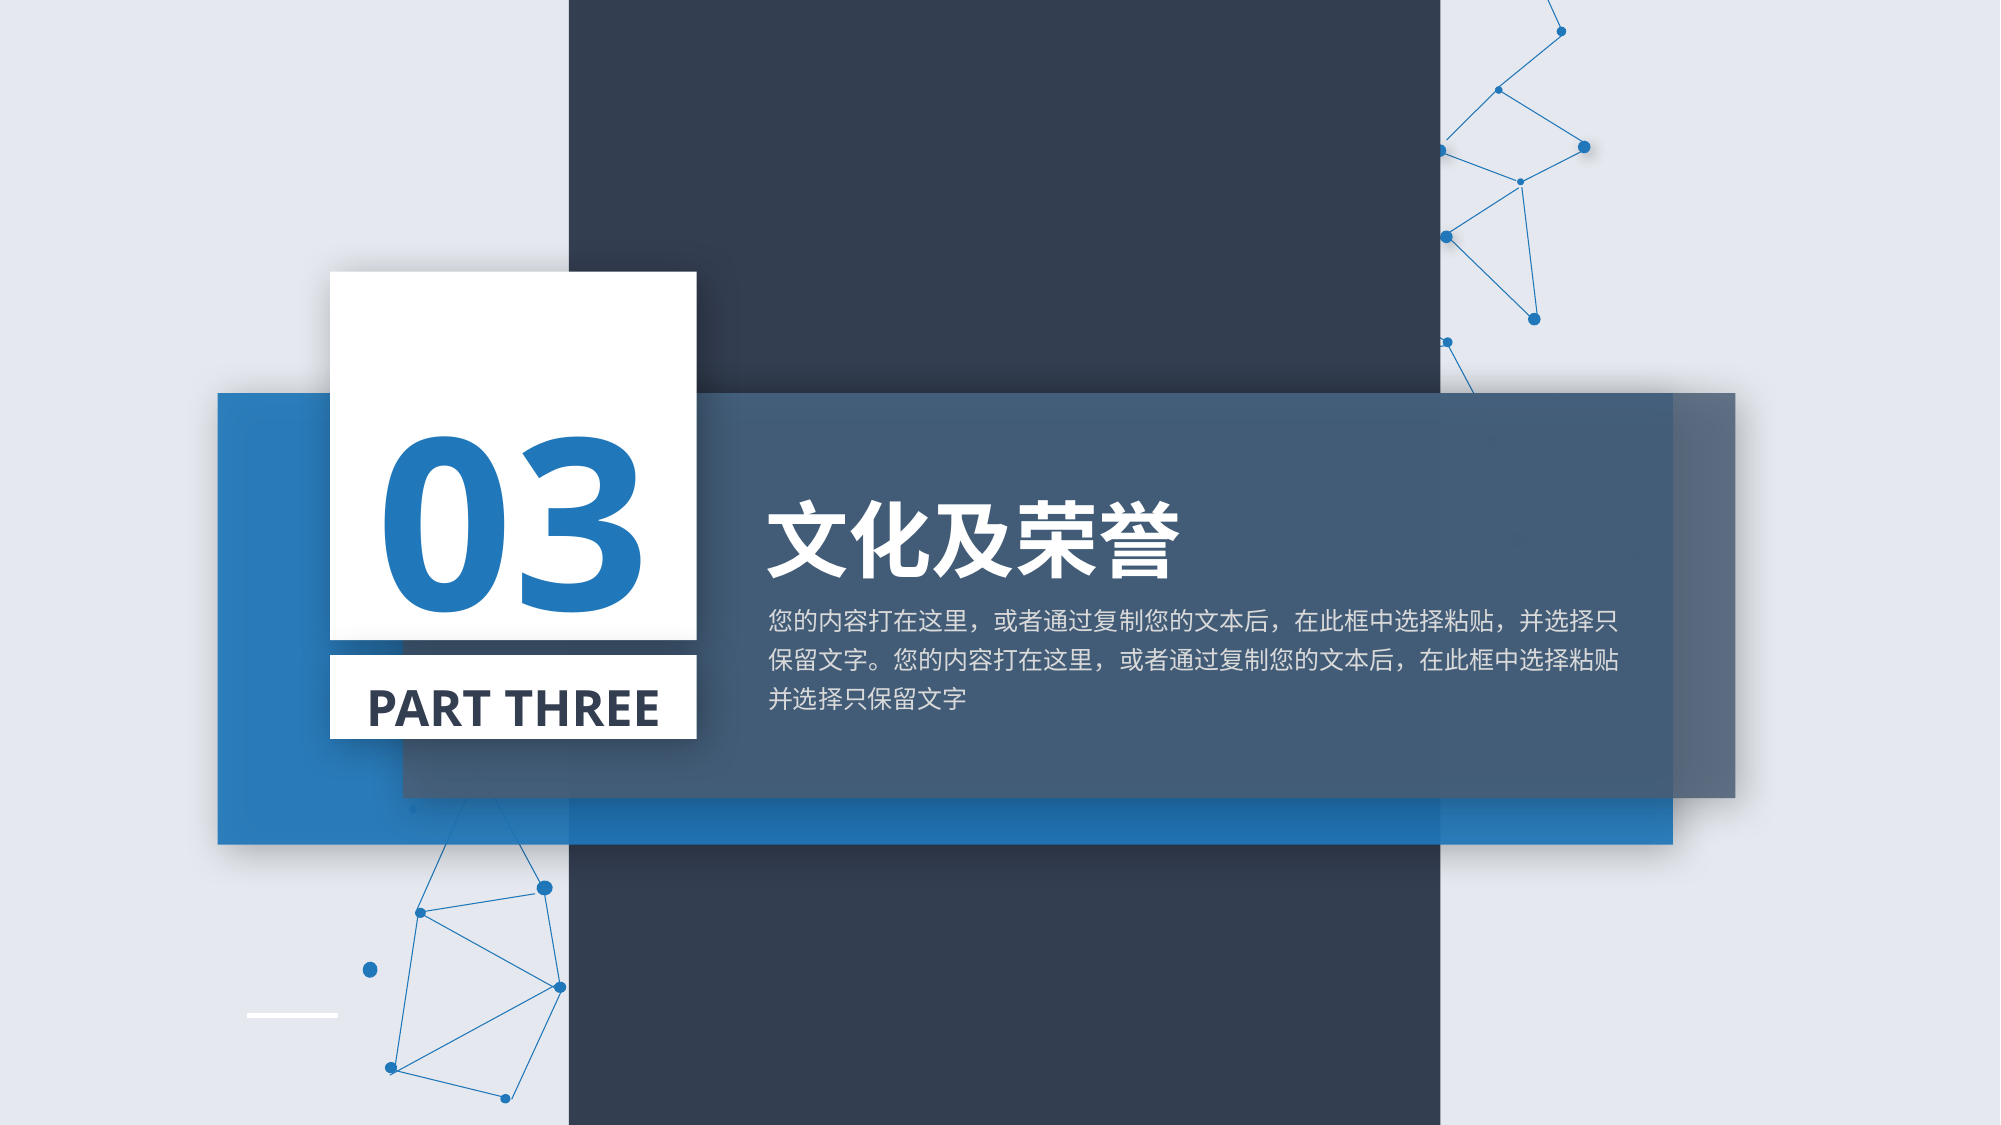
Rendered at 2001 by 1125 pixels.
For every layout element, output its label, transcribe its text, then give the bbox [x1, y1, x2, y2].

text_box [402, 392, 1736, 799]
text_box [292, 271, 735, 641]
text_box 您的内容打在这里，或者通过复制您的文本后，在此框中选择粘贴，并选择只保留文字。您的内容打在这里，或者通过复制您的文本后，在此框中选择粘贴并选择只保留文字 [753, 589, 1636, 721]
text_box PART THREE [329, 654, 698, 740]
text_box 文化及荣誉 [750, 451, 1448, 596]
text_box [216, 392, 1674, 846]
